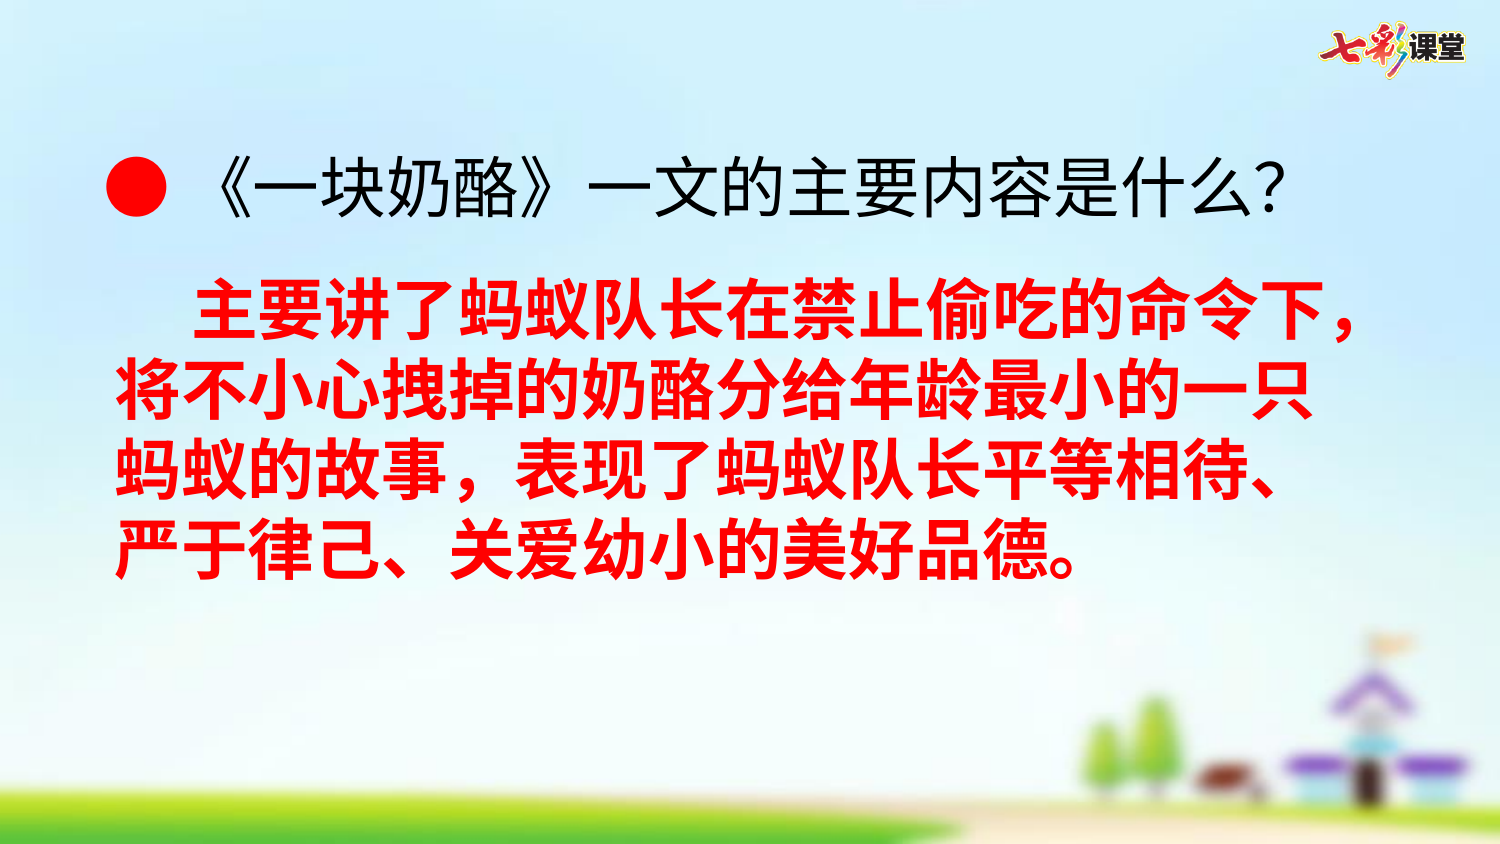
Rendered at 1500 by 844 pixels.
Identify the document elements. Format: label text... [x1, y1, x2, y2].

text_box 主要讲了蚂蚁队长在禁止偷吃的命令下，将不小心拽掉的奶酪分给年龄最小的一只蚂蚁的故事，表现了蚂蚁队长平等相待、严于律己、关爱幼小的美好品德。 [99, 260, 1372, 596]
picture [0, 0, 1500, 844]
text_box ●《一块奶酪》一文的主要内容是什么？ [88, 138, 1380, 233]
